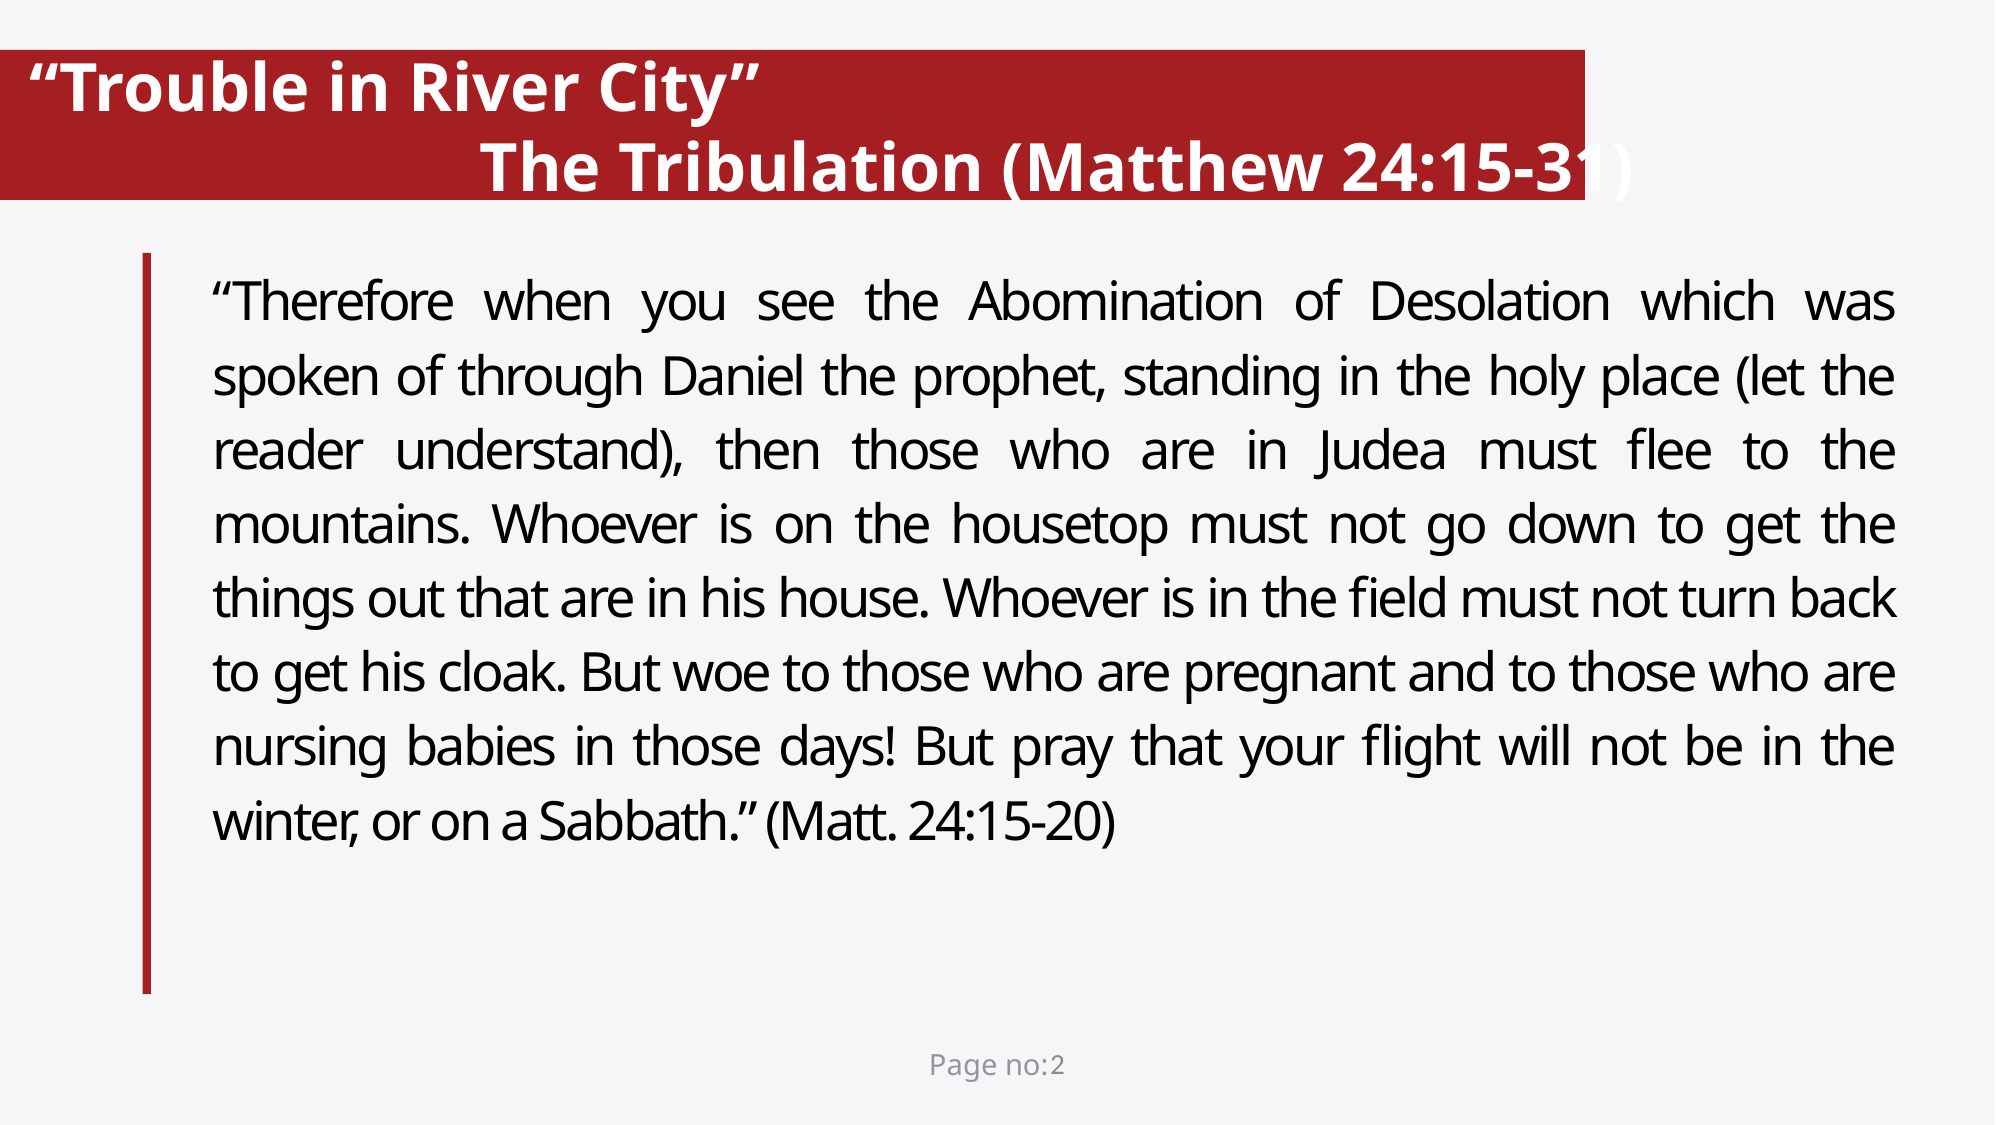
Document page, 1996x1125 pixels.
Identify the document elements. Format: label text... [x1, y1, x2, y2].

title “Trouble in River City” The Tribulation (Matthew 24:15-31) [14, 62, 1810, 188]
subtitle “Therefore when you see the Abomination of Desolation which was spoken of through Daniel the prophet, standing in the holy place (let the reader understand), then those who are in Judea must flee to the mountains. Whoever is on the housetop must not go down to get the things out that are in his house. Whoever is in the field must not turn back to get his cloak. But woe to those who are pregnant and to those who are nursing babies in those days! But pray that your flight will not be in the winter, or on a Sabbath.” (Matt. 24:15-20) [197, 249, 1910, 1000]
